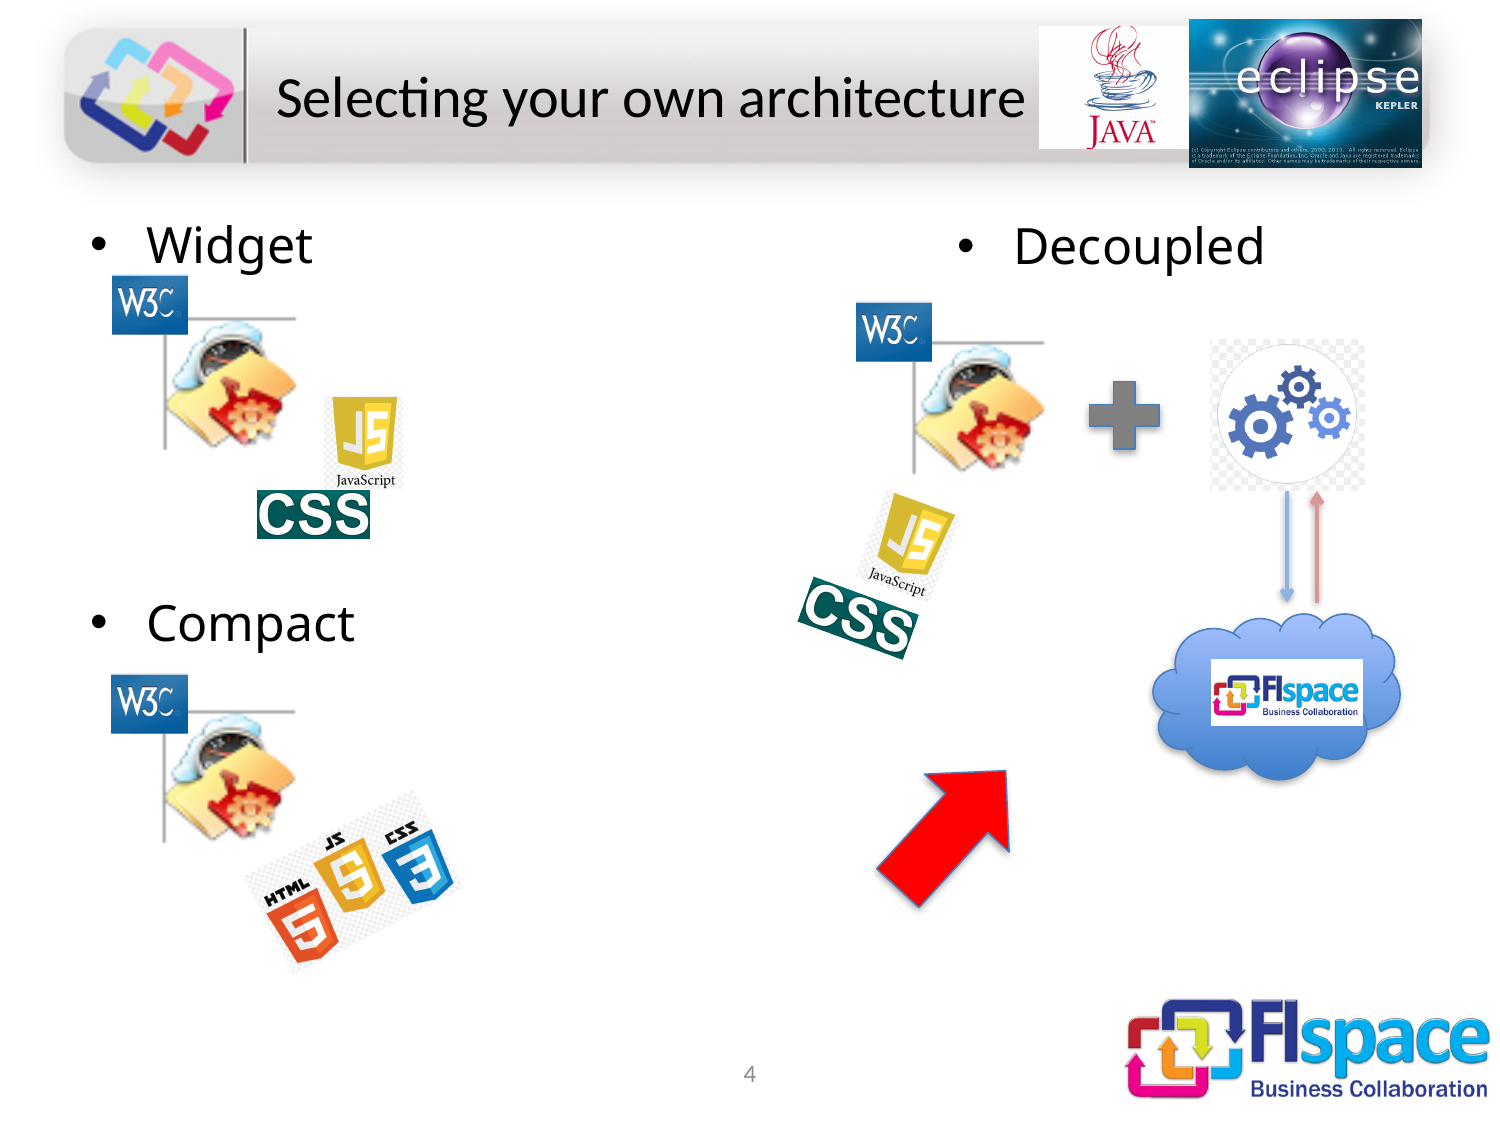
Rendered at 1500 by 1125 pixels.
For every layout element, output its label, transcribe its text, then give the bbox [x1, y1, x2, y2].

title Selecting your own architecture [261, 39, 1034, 149]
text_box Compact [75, 583, 455, 975]
text_box Decoupled [801, 207, 1422, 929]
slide_number 4 [512, 1042, 988, 1103]
picture [1211, 659, 1364, 727]
text_box [1089, 381, 1160, 450]
picture [798, 490, 960, 659]
list Widget [75, 205, 455, 563]
picture [257, 490, 370, 539]
picture [0, 0, 1500, 253]
picture [111, 274, 403, 489]
picture [1118, 993, 1496, 1101]
picture [111, 673, 463, 974]
picture [856, 301, 1074, 486]
text_box [1152, 613, 1401, 781]
picture [1210, 339, 1365, 492]
text_box [875, 769, 1010, 909]
